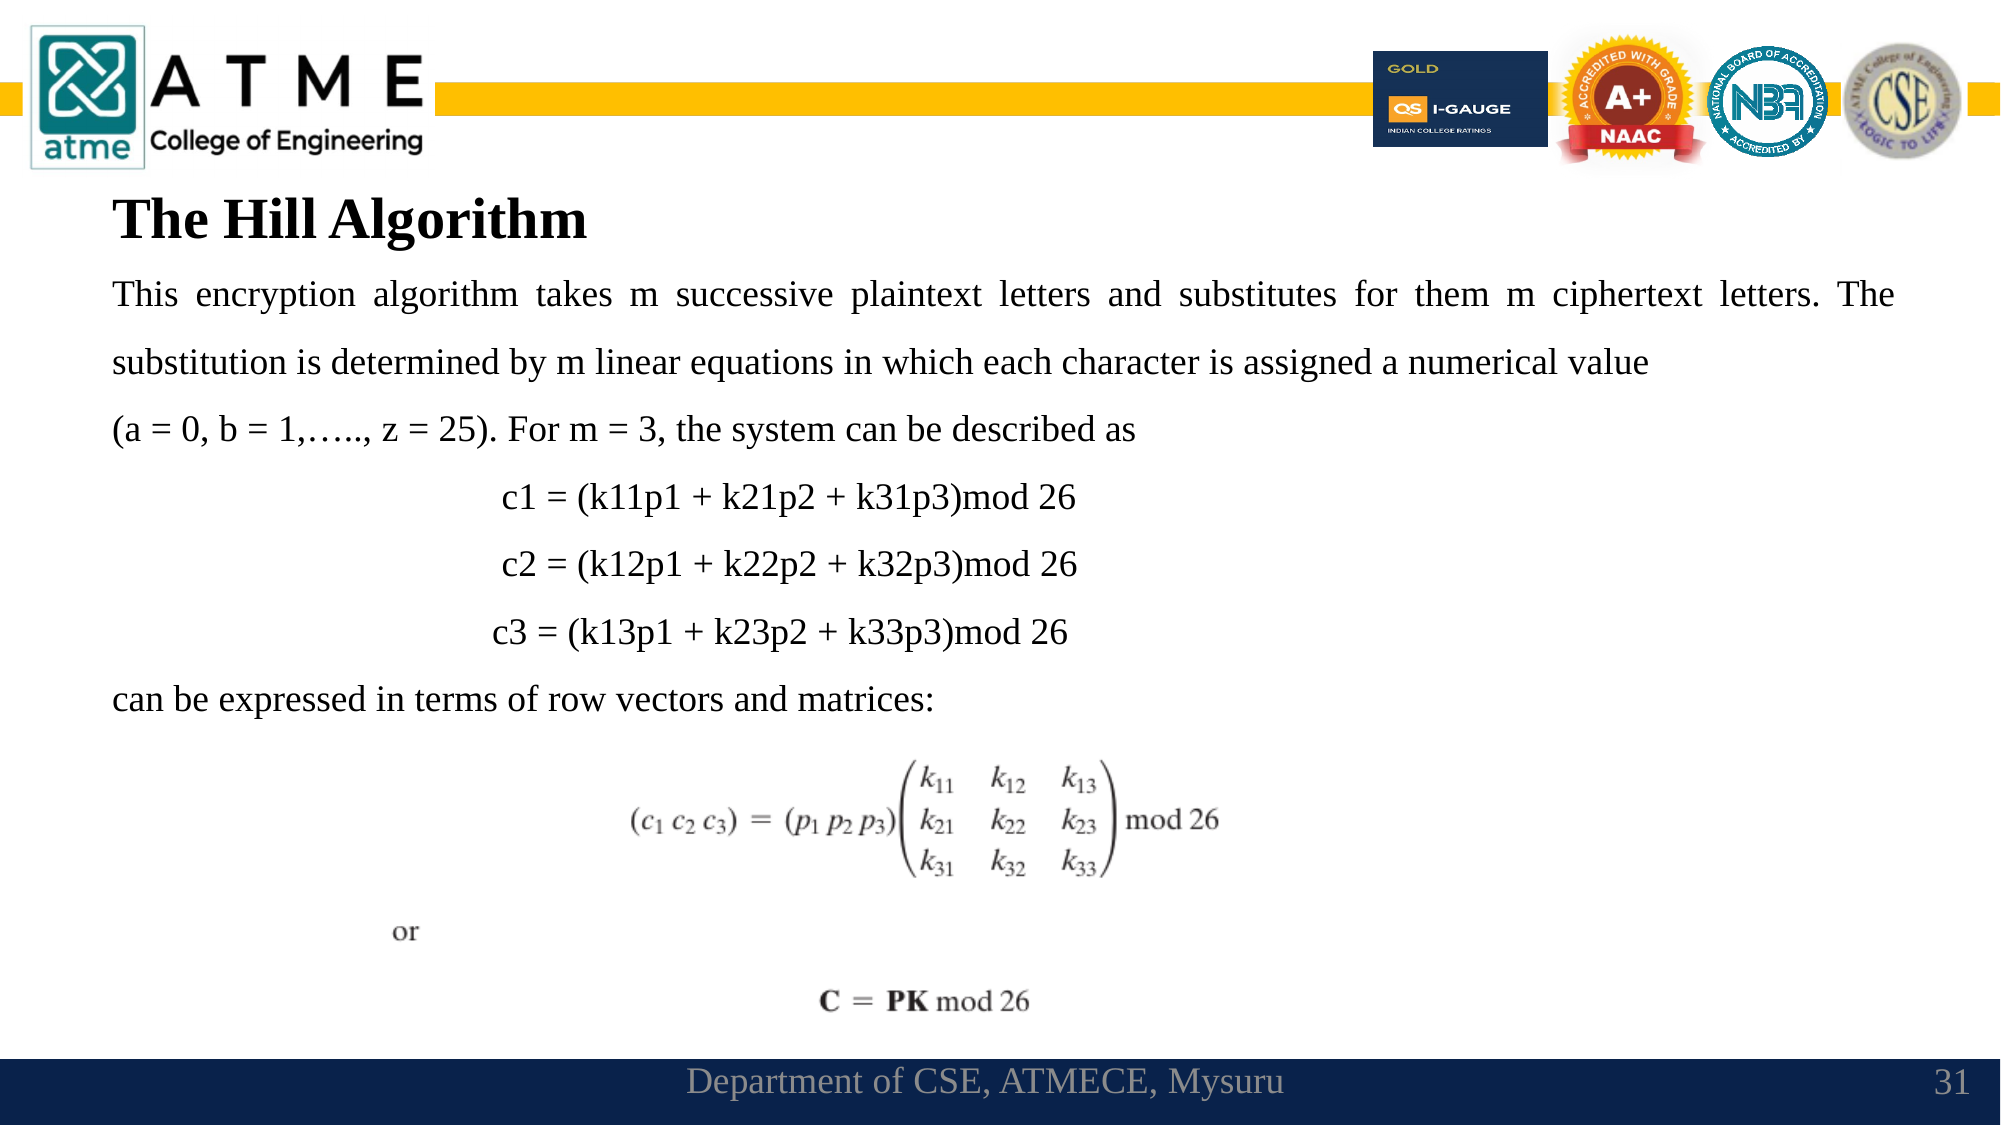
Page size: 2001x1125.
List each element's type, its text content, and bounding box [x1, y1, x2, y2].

picture [0, 1059, 2001, 1125]
picture [342, 729, 1458, 1042]
text_box This encryption algorithm takes m successive plaintext letters and substitutes for them m ciphertext letters. The substitution is determined by m linear equations in which each character is assigned a numerical value (a = 0, b = 1,….., z = 25). For m = 3, the system can be described as c1 = (k11p1 + k21p2 + k31p3)mod 26 c2 = (k12p1 + k22p2 + k32p3)mod 26 c3 = (k13p1 + k23p2 + k33p3)mod 26 can be expressed in terms of row vectors and matrices: [97, 239, 1914, 727]
picture [1373, 20, 1828, 180]
text_box The Hill Algorithm [97, 172, 1098, 239]
picture [1840, 26, 1968, 176]
footer Department of CSE, ATMECE, Mysuru [501, 1056, 1470, 1102]
picture [22, 15, 435, 178]
slide_number 31 [1511, 1057, 1972, 1103]
